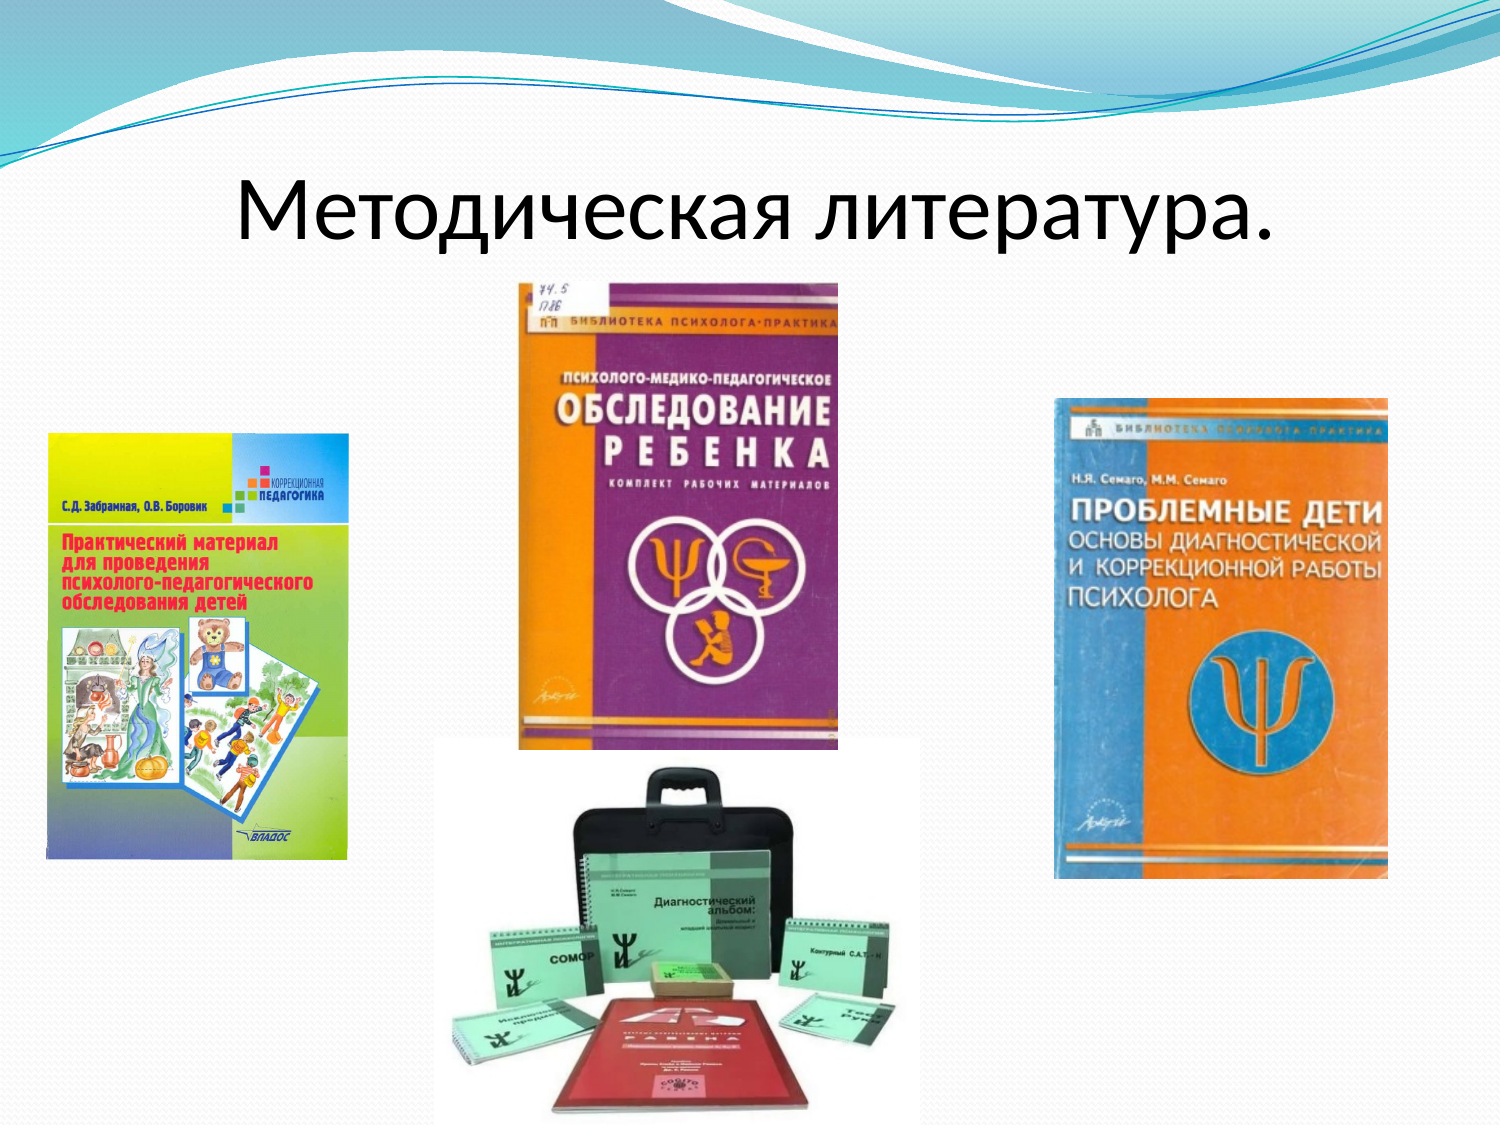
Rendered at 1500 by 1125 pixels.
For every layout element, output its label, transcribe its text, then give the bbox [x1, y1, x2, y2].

title Методическая литература. [75, 115, 1438, 258]
picture [515, 280, 838, 751]
picture [433, 737, 921, 1125]
picture [46, 433, 349, 860]
picture [1054, 398, 1389, 880]
